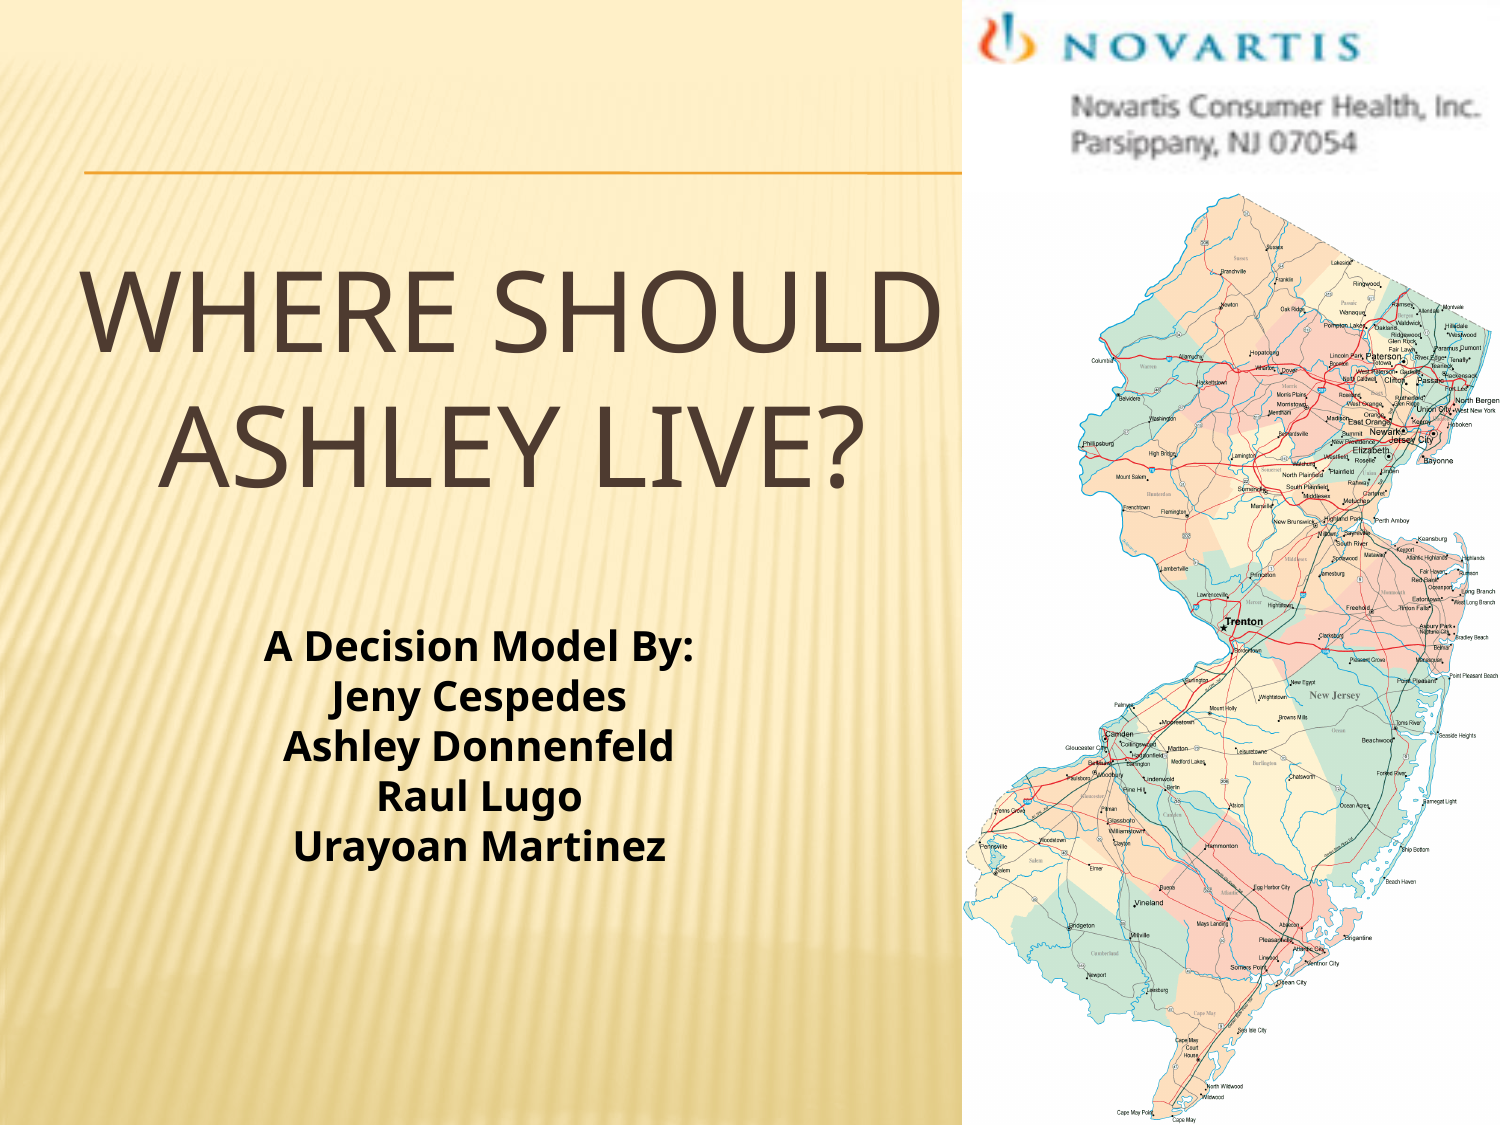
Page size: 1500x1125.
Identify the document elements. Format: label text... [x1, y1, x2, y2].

picture [962, 0, 1500, 1125]
text_box A Decision Model By: Jeny Cespedes Ashley Donnenfeld Raul Lugo Urayoan Martinez [60, 612, 899, 900]
title Where should ashley live? [50, 137, 952, 613]
